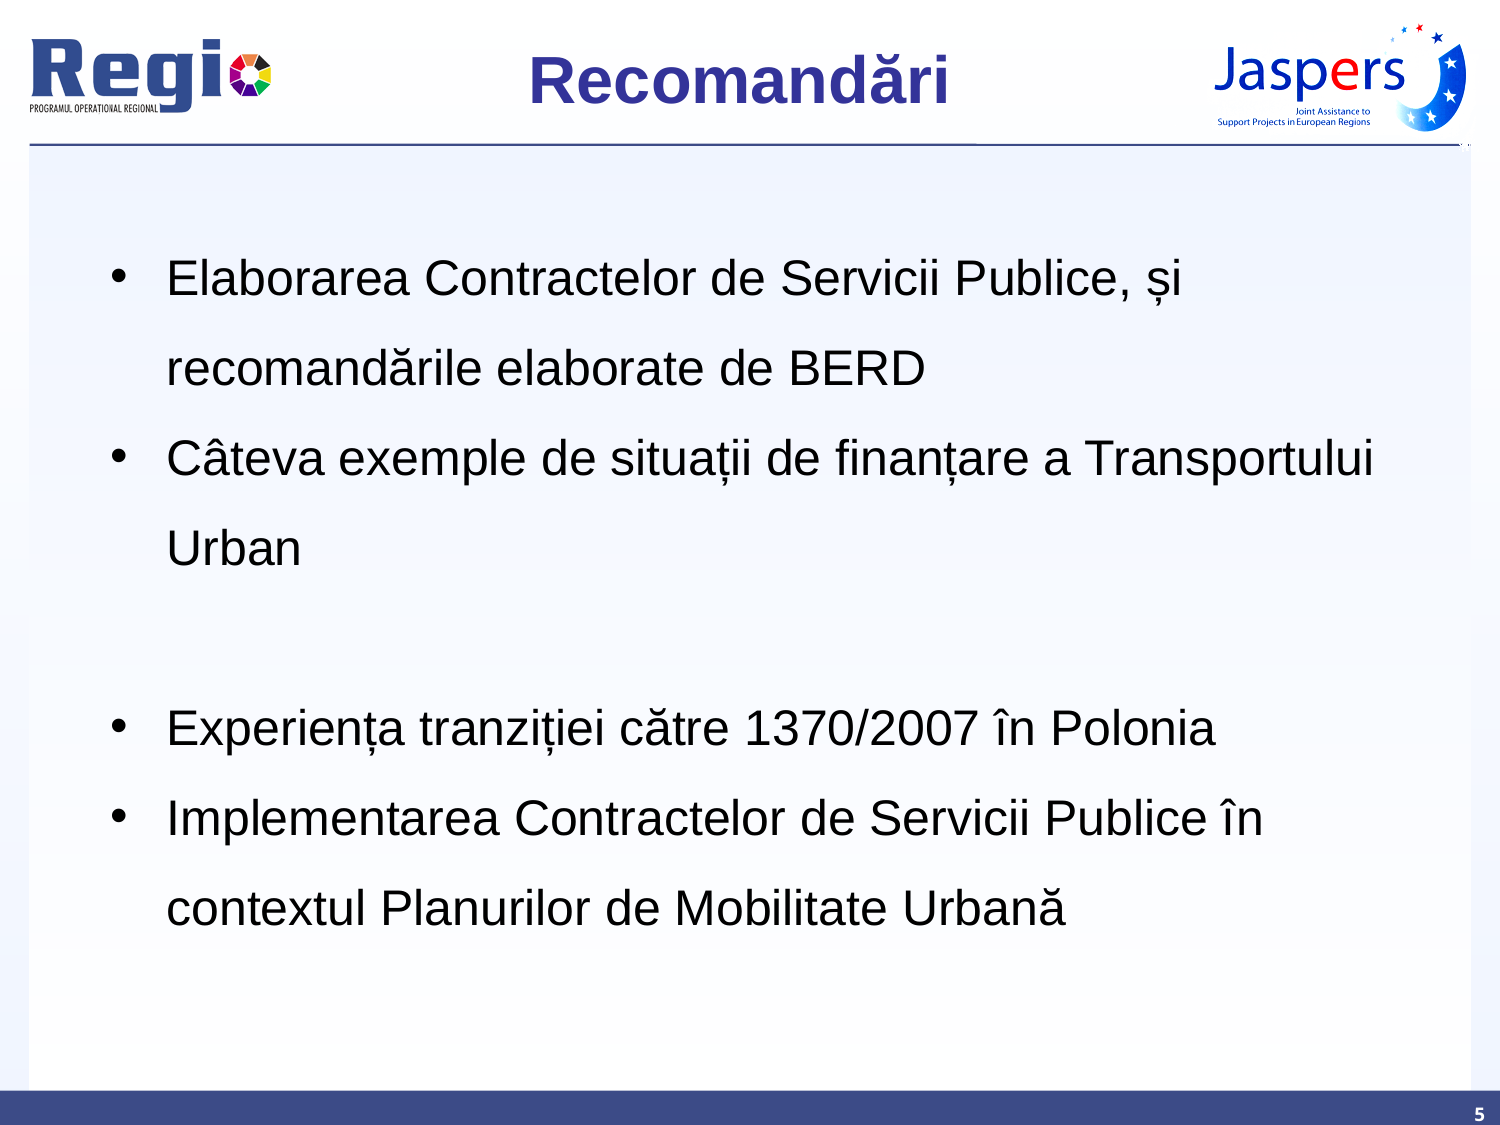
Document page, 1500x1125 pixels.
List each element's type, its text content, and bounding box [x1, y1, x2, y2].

text_box 5 [1187, 1095, 1500, 1125]
picture [1174, 0, 1479, 154]
picture [29, 38, 273, 115]
text_box Elaborarea Contractelor de Servicii Publice, și recomandările elaborate de BERD Câteva exemple de situații de finanțare a Transportului Urban Experiența tranziției către 1370/2007 în Polonia Implementarea Contractelor de Servicii Publice în contextul Planurilor de Mobilitate Urbană [95, 208, 1424, 943]
title Recomandări [64, 18, 1169, 135]
